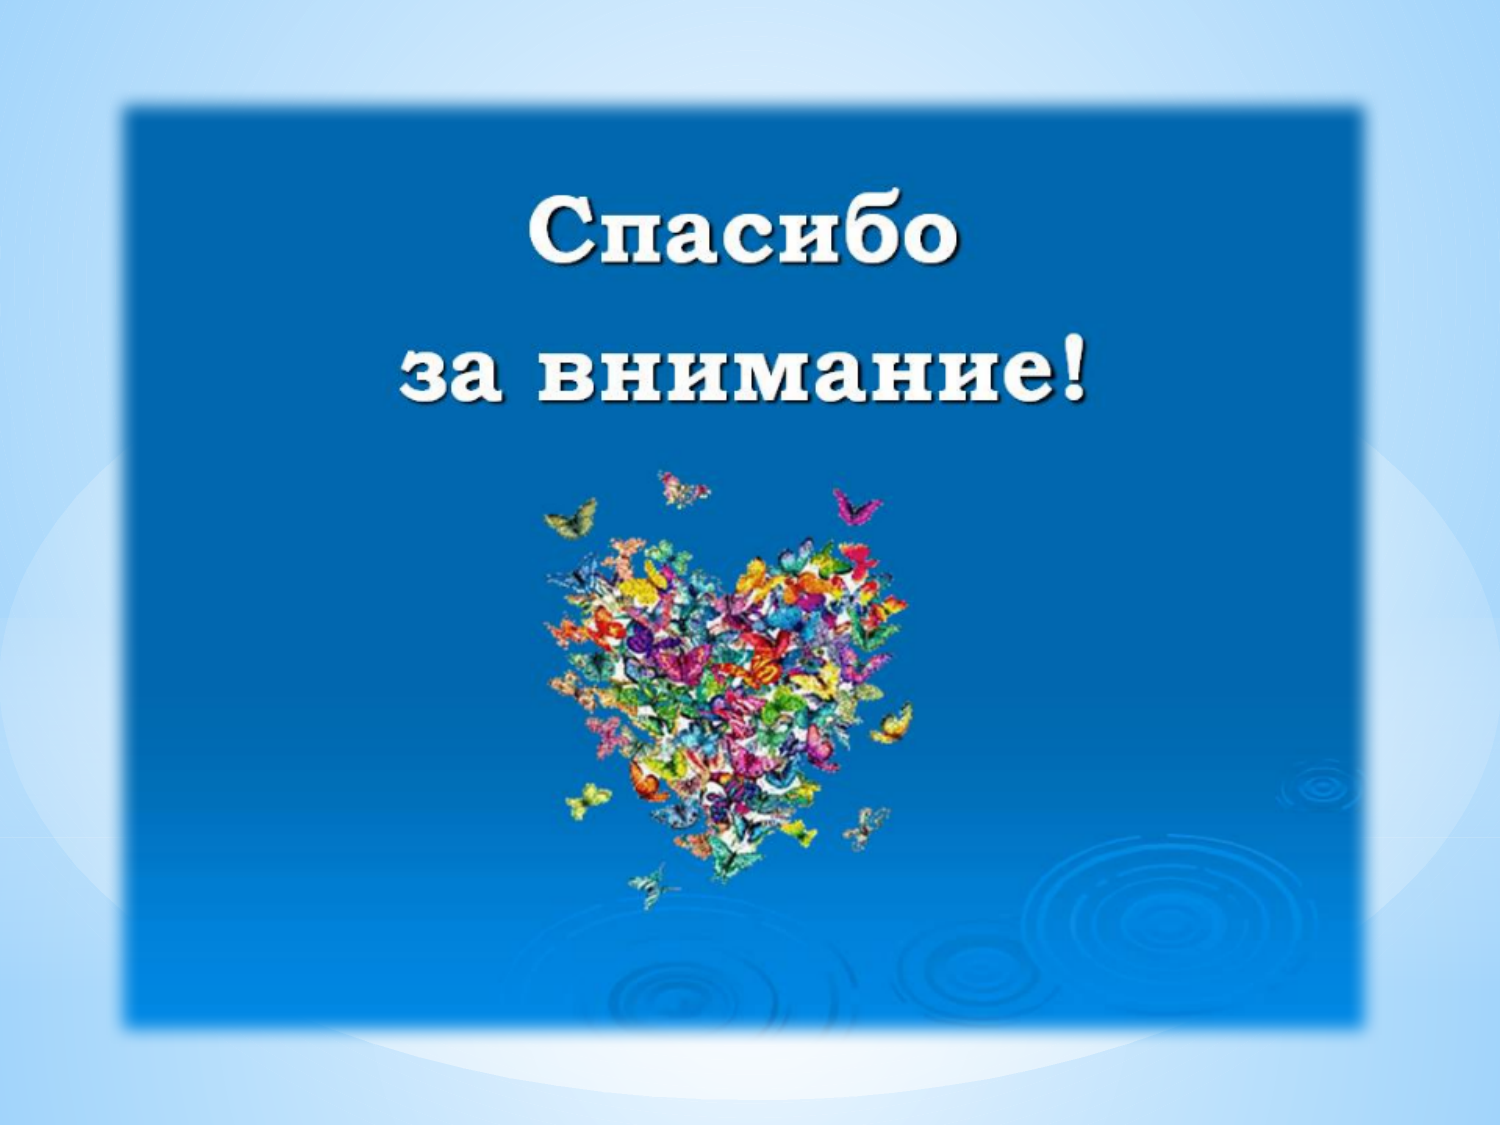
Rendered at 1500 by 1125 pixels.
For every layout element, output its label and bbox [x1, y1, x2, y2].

picture [105, 89, 1383, 1047]
